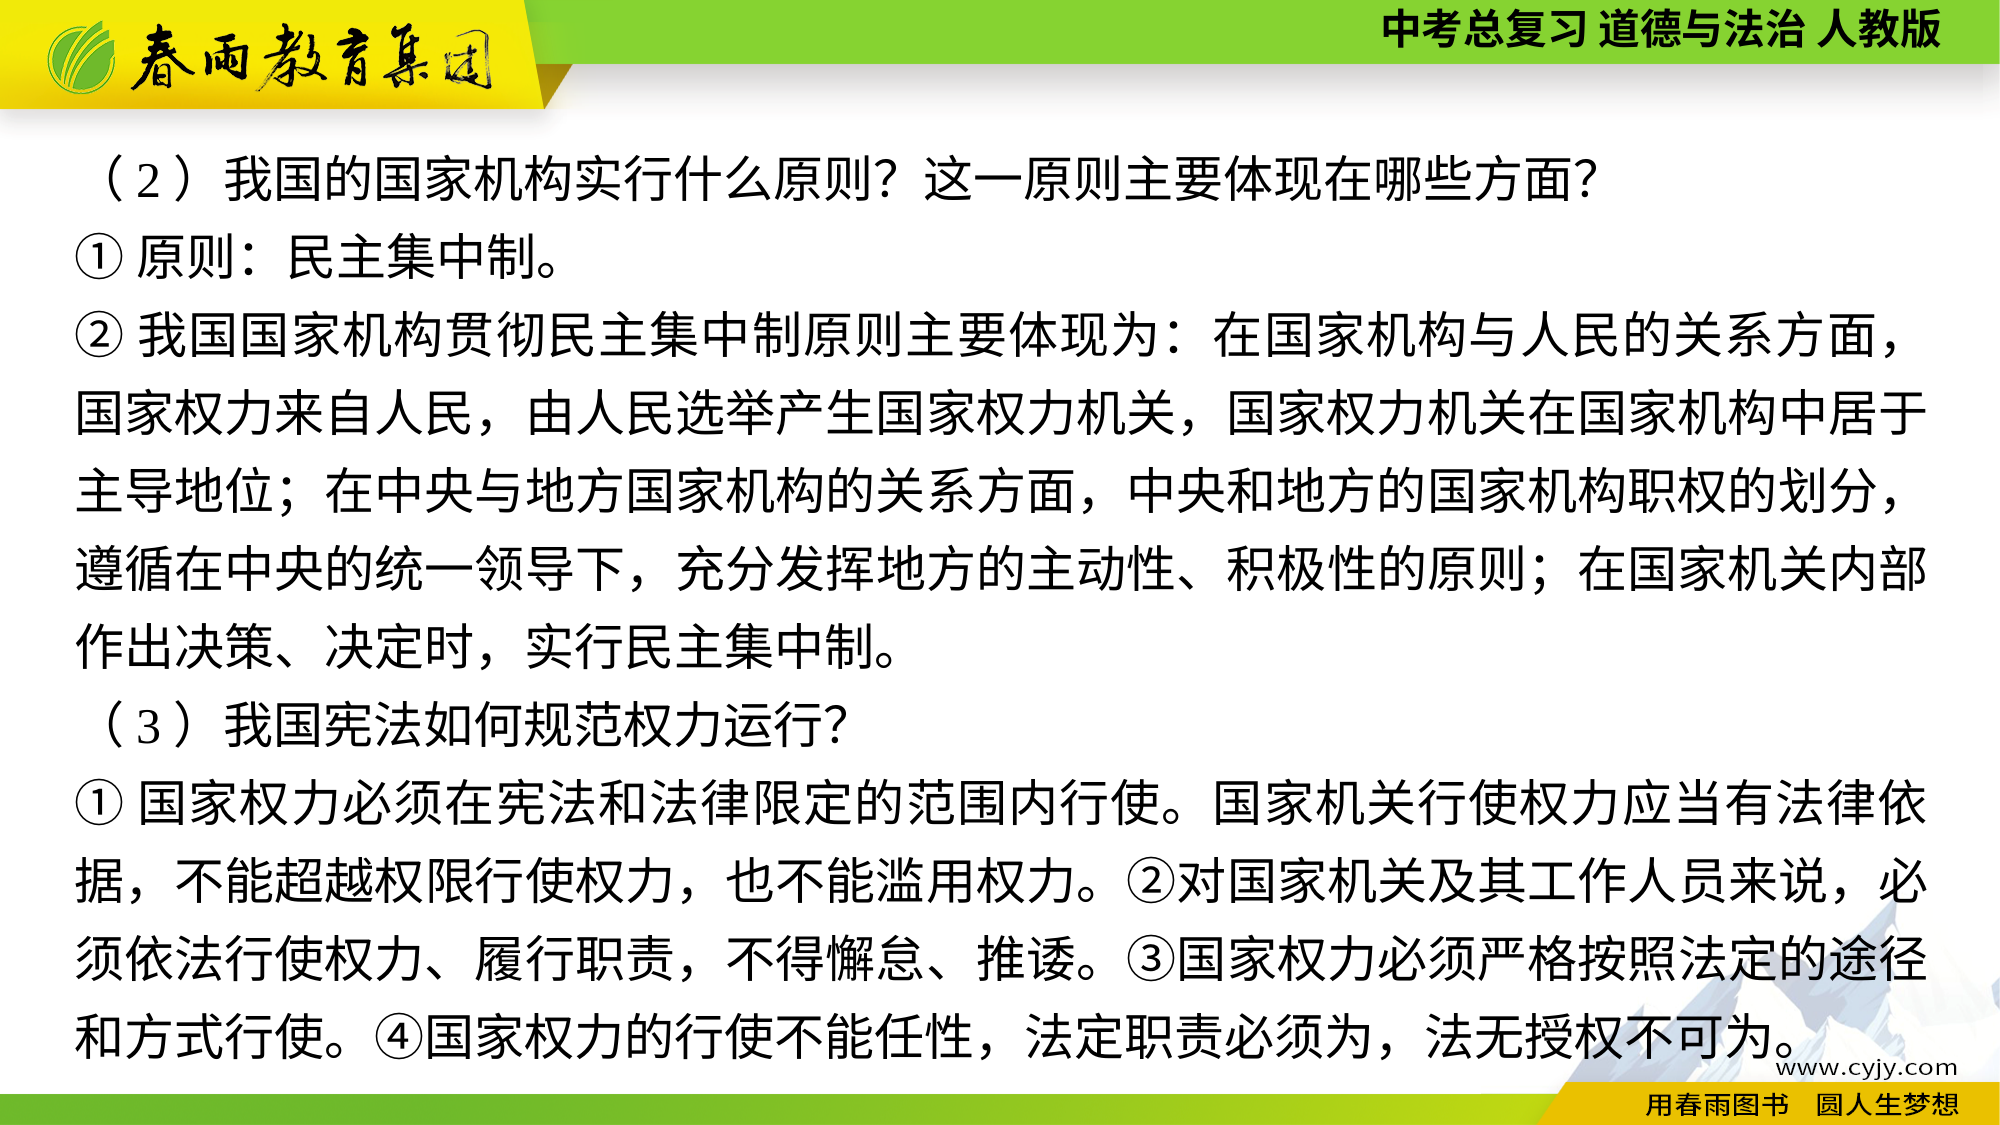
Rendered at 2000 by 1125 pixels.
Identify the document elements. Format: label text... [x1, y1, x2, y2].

list （2）我国的国家机构实行什么原则？这一原则主要体现在哪些方面？ ①原则：民主集中制。 ②我国国家机构贯彻民主集中制原则主要体现为：在国家机构与人民的关系方面，国家权力来自人民，由人民选举产生国家权力机关，国家权力机关在国家机构中居于主导地位；在中央与地方国家机构的关系方面，中央和地方的国家机构职权的划分，遵循在中央的统一领导下，充分发挥地方的主动性、积极性的原则；在国家机关内部作出决策、决定时，实行民主集中制。 （3）我国宪法如何规范权力运行？ ①国家权力必须在宪法和法律限定的范围内行使。国家机关行使权力应当有法律依据，不能超越权限行使权力，也不能滥用权力。②对国家机关及其工作人员来说，必须依法行使权力、履行职责，不得懈怠、推诿。③国家权力必须严格按照法定的途径和方式行使。④国家权力的行使不能任性，法定职责必须为，法无授权不可为。 [59, 122, 1944, 1075]
picture [0, 0, 2000, 1125]
